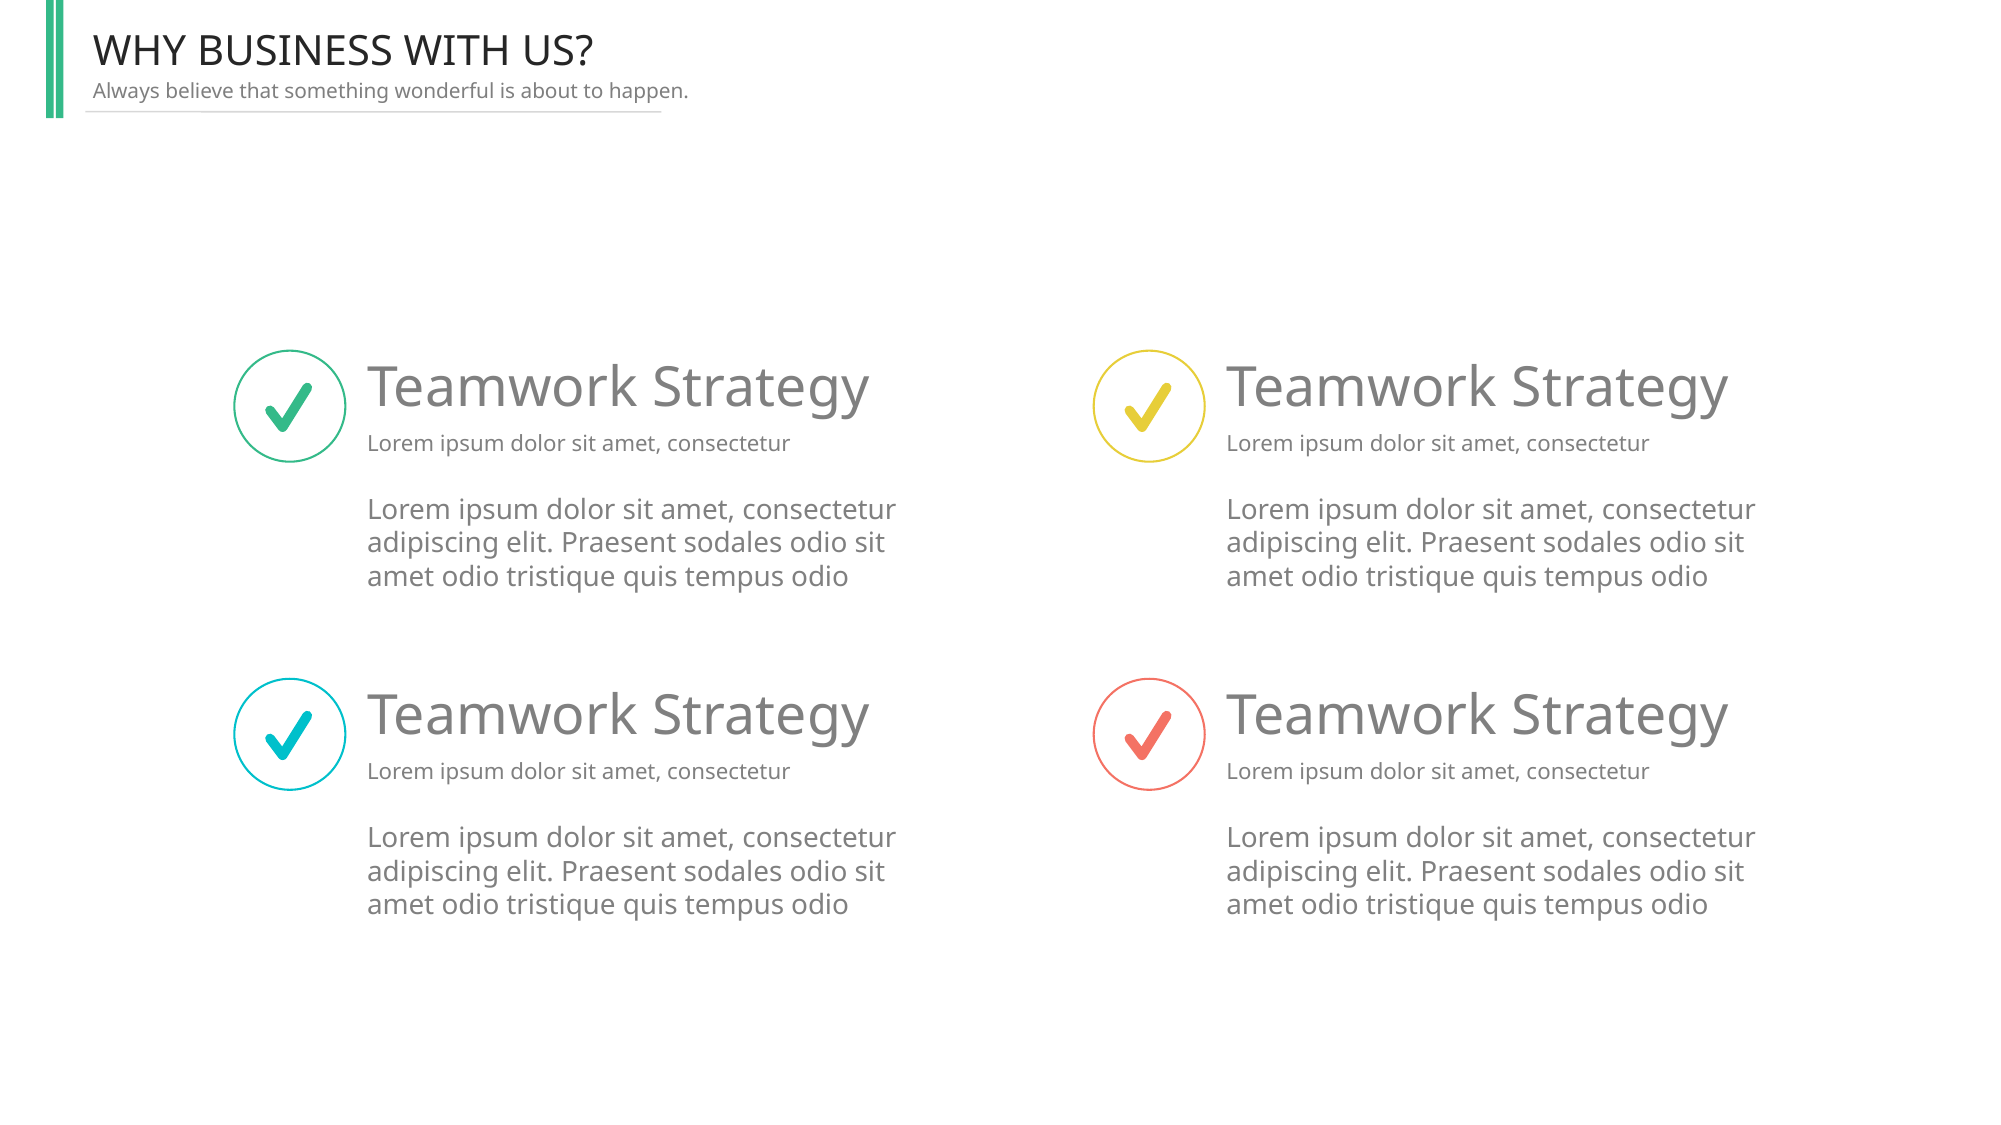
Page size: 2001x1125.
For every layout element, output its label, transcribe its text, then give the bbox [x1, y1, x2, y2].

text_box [234, 671, 1040, 929]
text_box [1093, 671, 1900, 929]
text_box Always believe that something wonderful is about to happen. [78, 70, 713, 111]
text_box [1093, 343, 1900, 601]
text_box WHY BUSINESS WITH US? [78, 15, 713, 70]
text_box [46, 0, 64, 119]
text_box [234, 343, 1040, 601]
